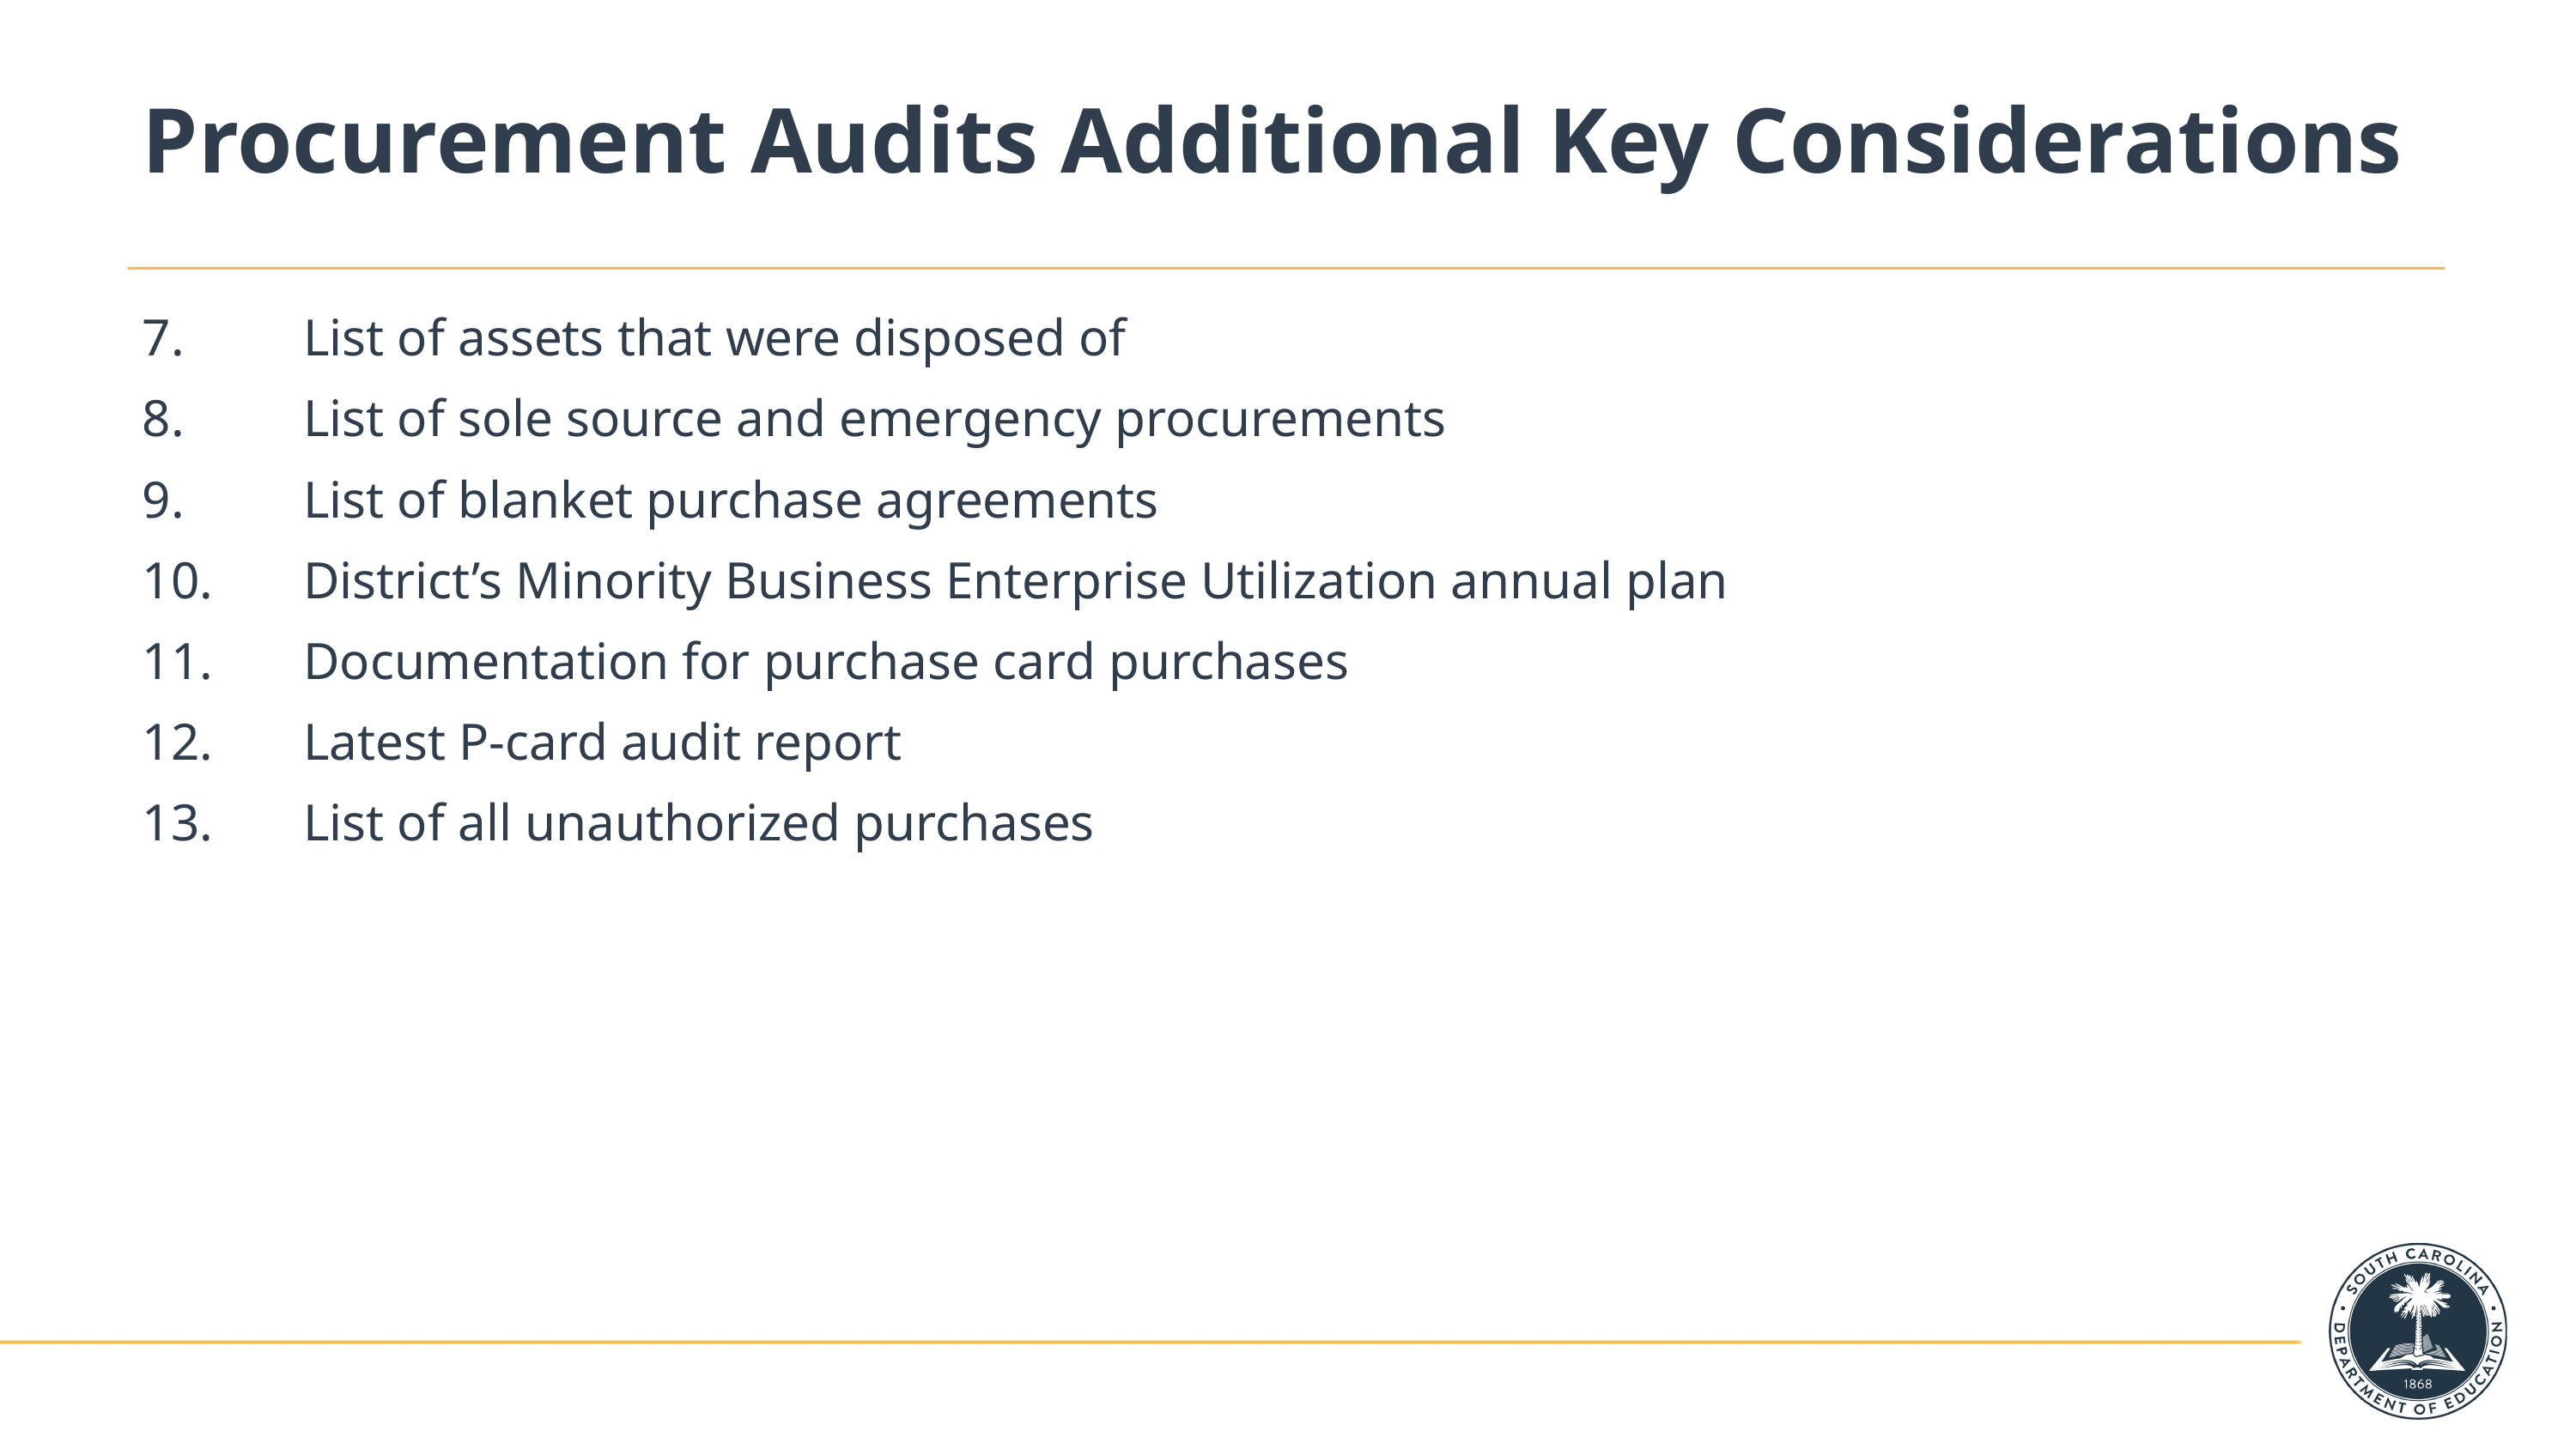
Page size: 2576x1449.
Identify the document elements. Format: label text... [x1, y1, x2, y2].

title Procurement Audits Additional Key Considerations [129, 76, 2447, 232]
picture [2329, 1243, 2507, 1420]
list List of assets that were disposed of List of sole source and emergency procurements List of blanket purchase agreements District’s Minority Business Enterprise Utilization annual plan Documentation for purchase card purchases Latest P-card audit report List of all unauthorized purchases [129, 306, 2447, 1149]
